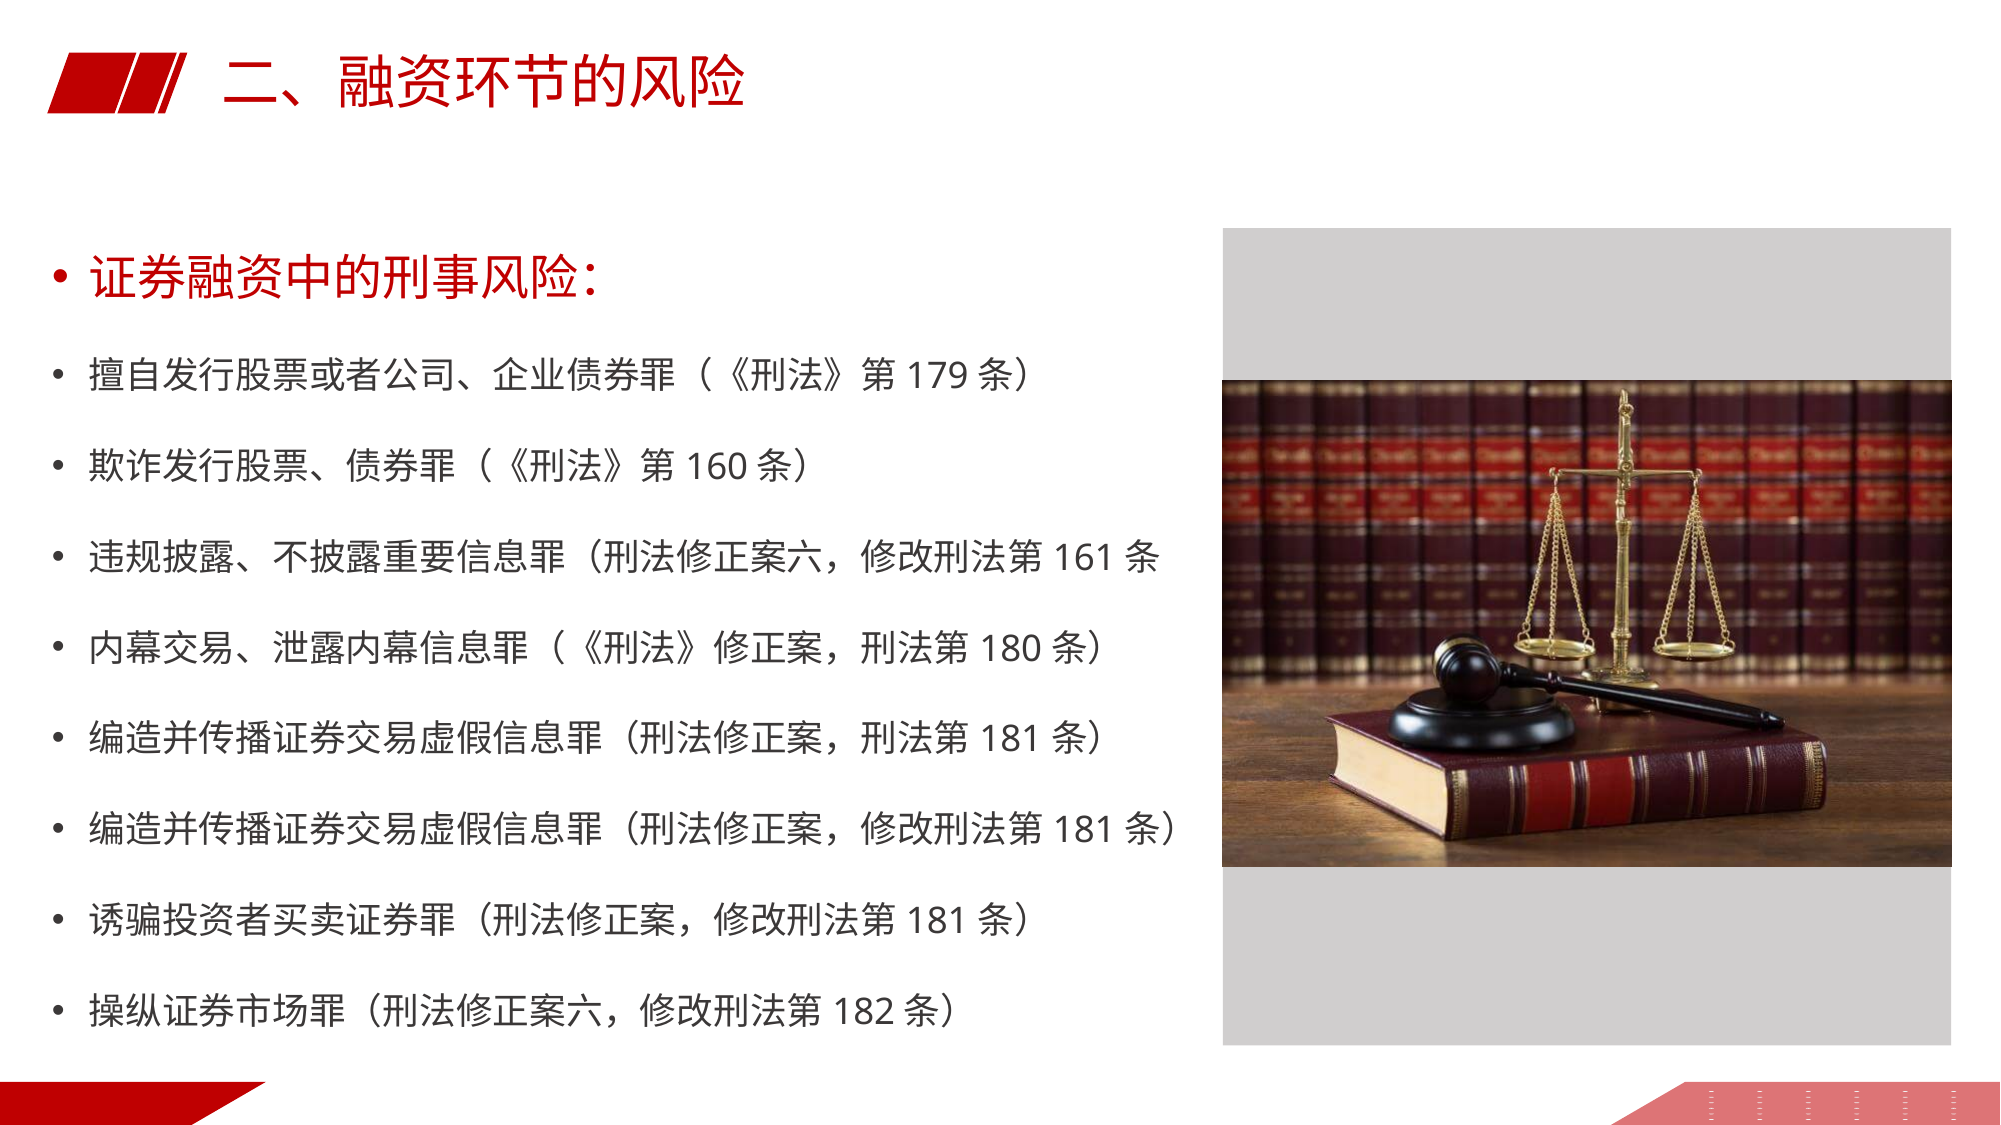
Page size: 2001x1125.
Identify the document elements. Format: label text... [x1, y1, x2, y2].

text_box [1222, 867, 1952, 1046]
picture [1222, 380, 1952, 867]
text_box [1426, 227, 1952, 380]
list 证券融资中的刑事风险： 擅自发行股票或者公司、企业债券罪（《刑法》第179条） 欺诈发行股票、债券罪（《刑法》第160条） 违规披露、不披露重要信息罪（刑法修正案六，修改刑法第161条 内幕交易、泄露内幕信息罪（《刑法》修正案，刑法第180条） 编造并传播证券交易虚假信息罪（刑法修正案，刑法第181条） 编造并传播证券交易虚假信息罪（刑法修正案，修改刑法第181条） 诱骗投资者买卖证券罪（刑法修正案，修改刑法第181条） 操纵证券市场罪（刑法修正案六，修改刑法第182条） [36, 203, 1426, 1044]
text_box 二、融资环节的风险 [206, 51, 887, 118]
